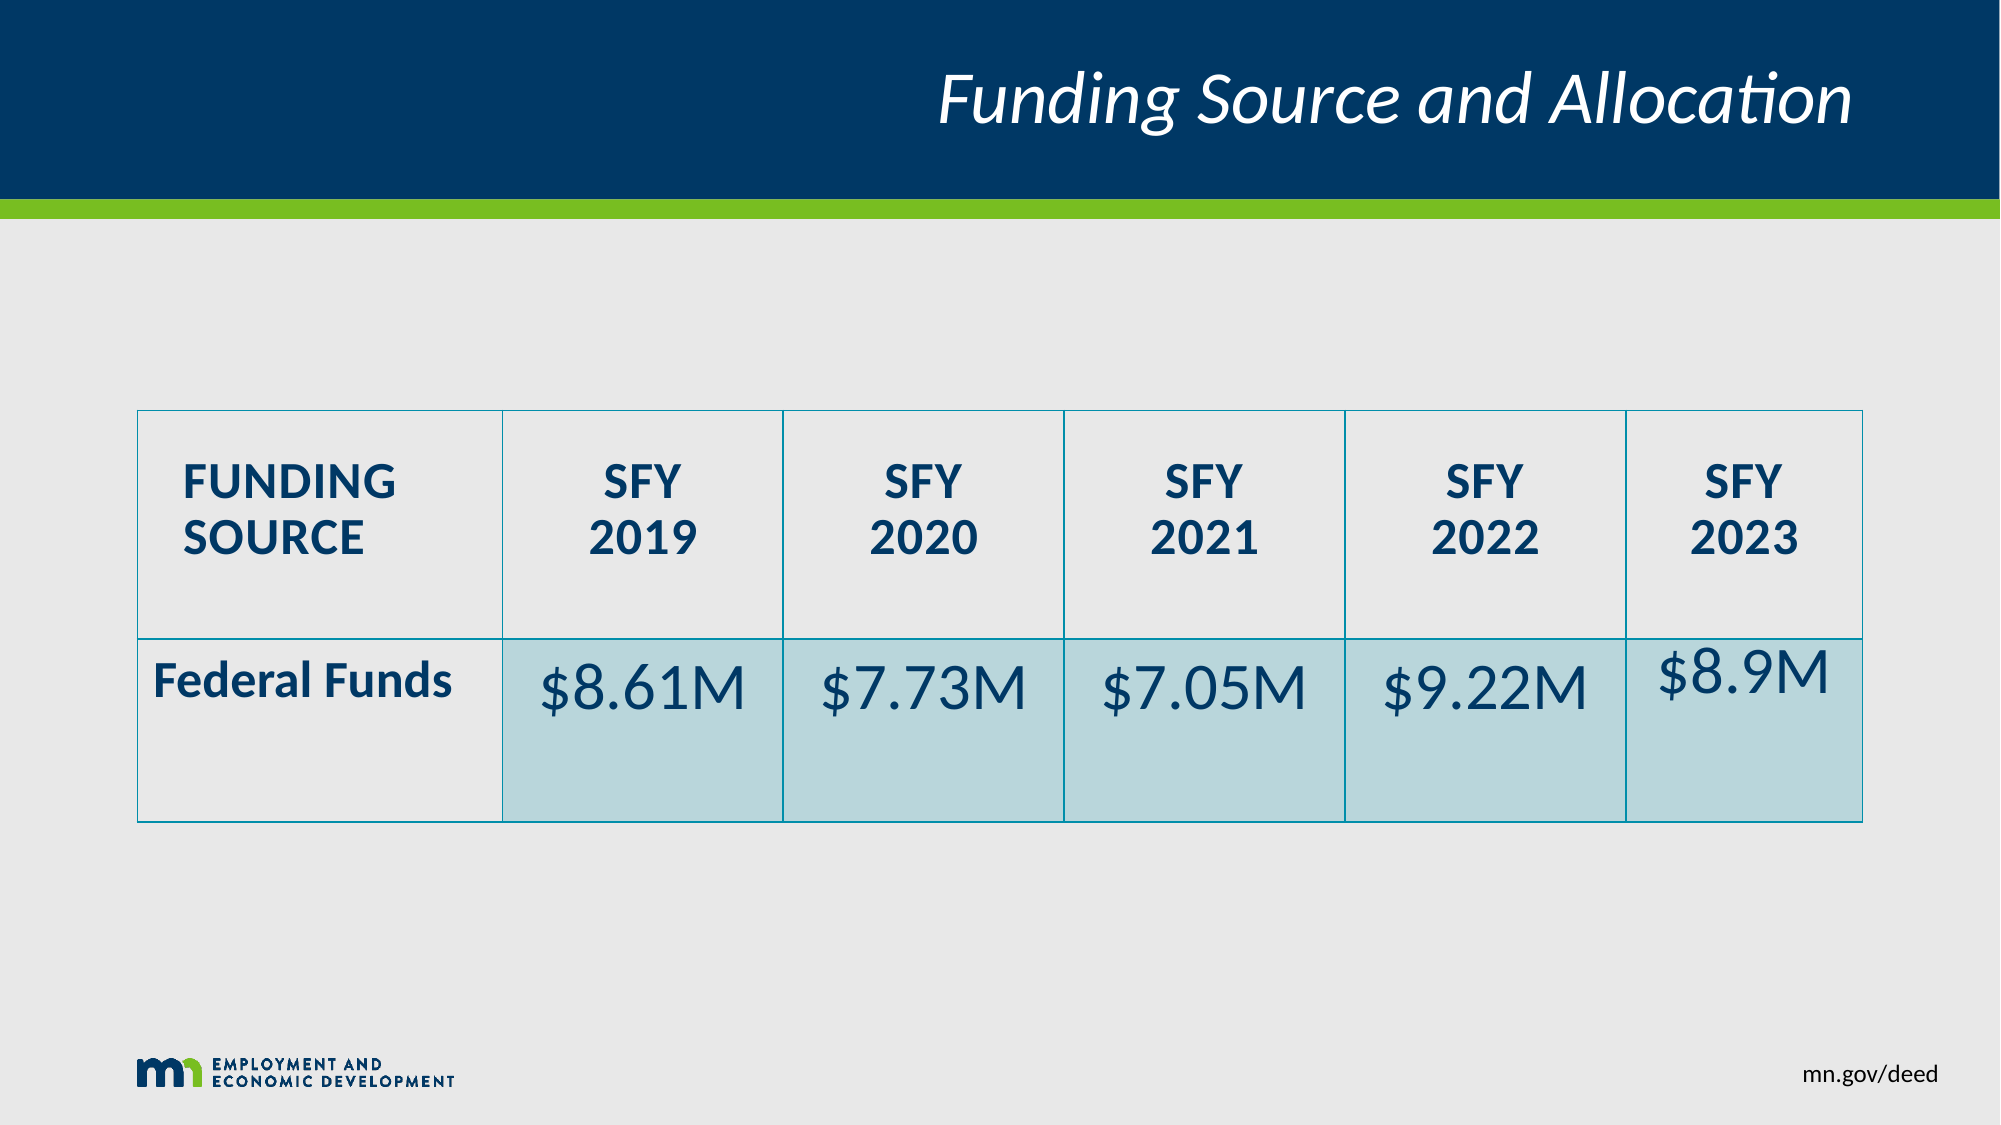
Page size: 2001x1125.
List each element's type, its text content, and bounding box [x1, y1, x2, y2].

table_cell $8.9M [1627, 640, 1862, 821]
table_header SFY 2023 [1627, 411, 1862, 638]
table_cell $9.22M [1346, 640, 1625, 821]
table_cell Federal Funds [138, 640, 502, 821]
table_cell $7.05M [1065, 640, 1344, 821]
table_cell $8.61M [503, 640, 782, 821]
table_header Funding Source [138, 411, 502, 638]
table_header SFY 2019 [503, 411, 782, 638]
picture [137, 1058, 454, 1087]
title Funding Source and Allocation [137, 0, 1863, 200]
table_header SFY 2021 [1065, 411, 1344, 638]
table_header SFY 2020 [784, 411, 1063, 638]
table_cell $7.73M [784, 640, 1063, 821]
table_header SFY 2022 [1346, 411, 1625, 638]
footer mn.gov/deed [1037, 1042, 1955, 1103]
